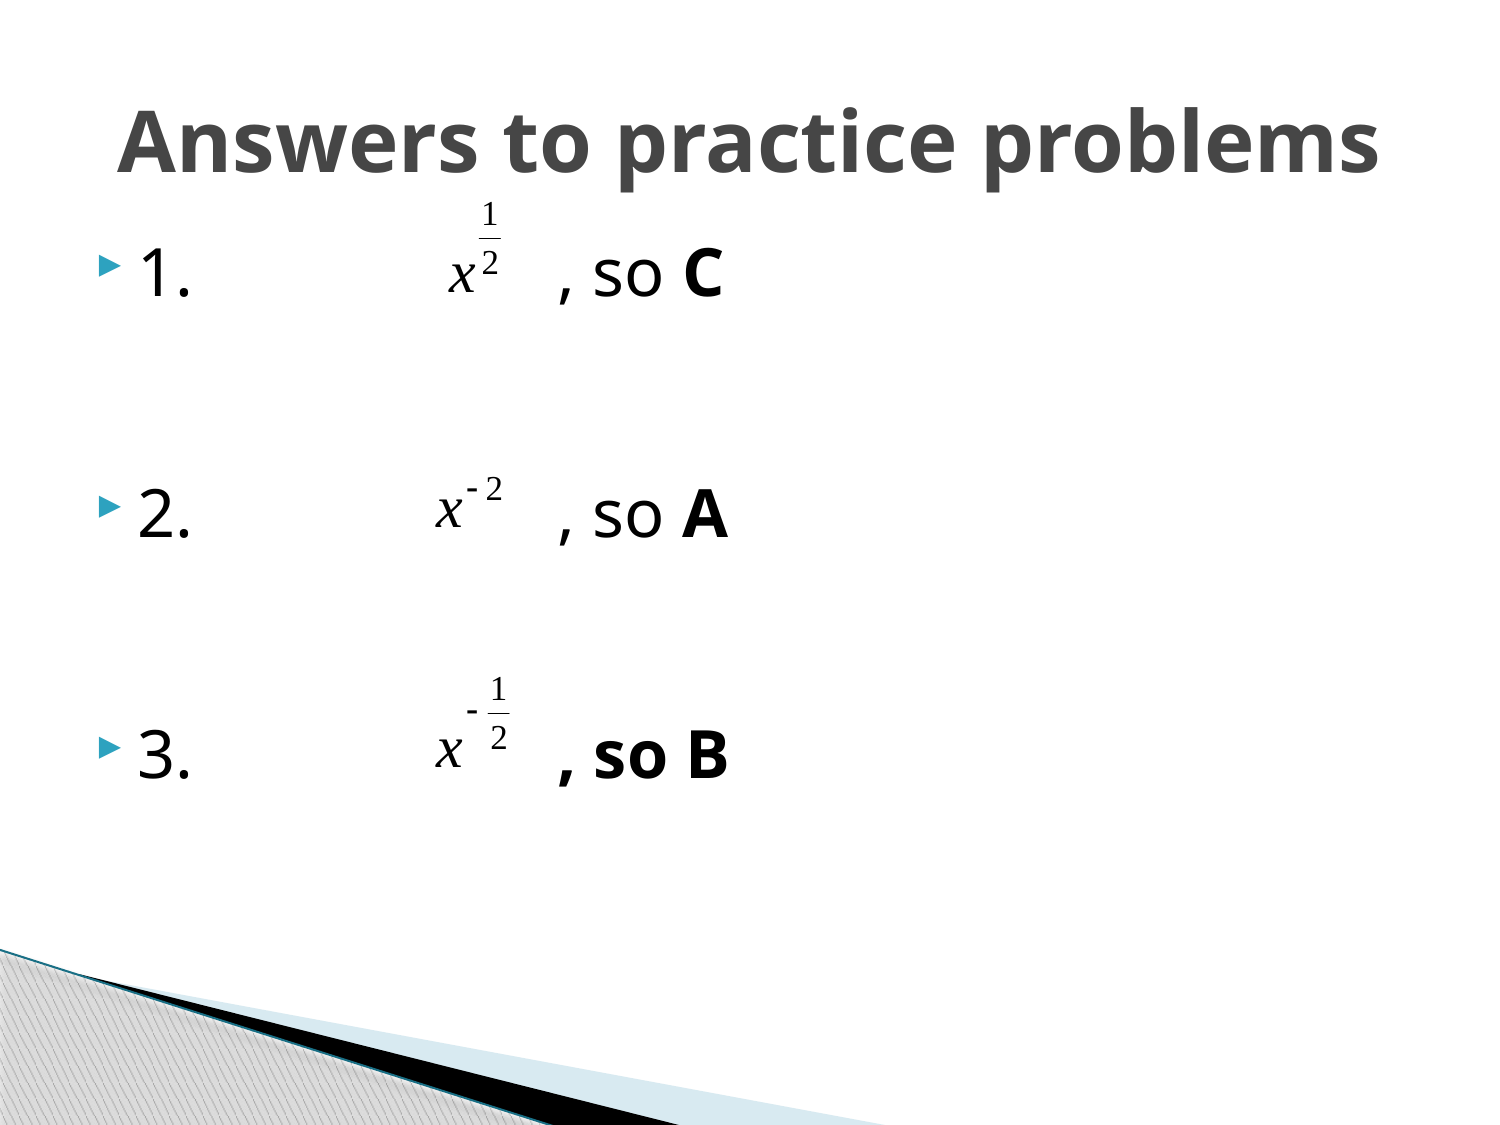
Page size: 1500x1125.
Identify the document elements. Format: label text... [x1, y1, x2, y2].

title Answers to practice problems [75, 45, 1425, 231]
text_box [437, 187, 513, 308]
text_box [424, 462, 516, 543]
list 1. , so C 2. , so A 3. , so B [62, 231, 1450, 1050]
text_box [424, 662, 521, 783]
